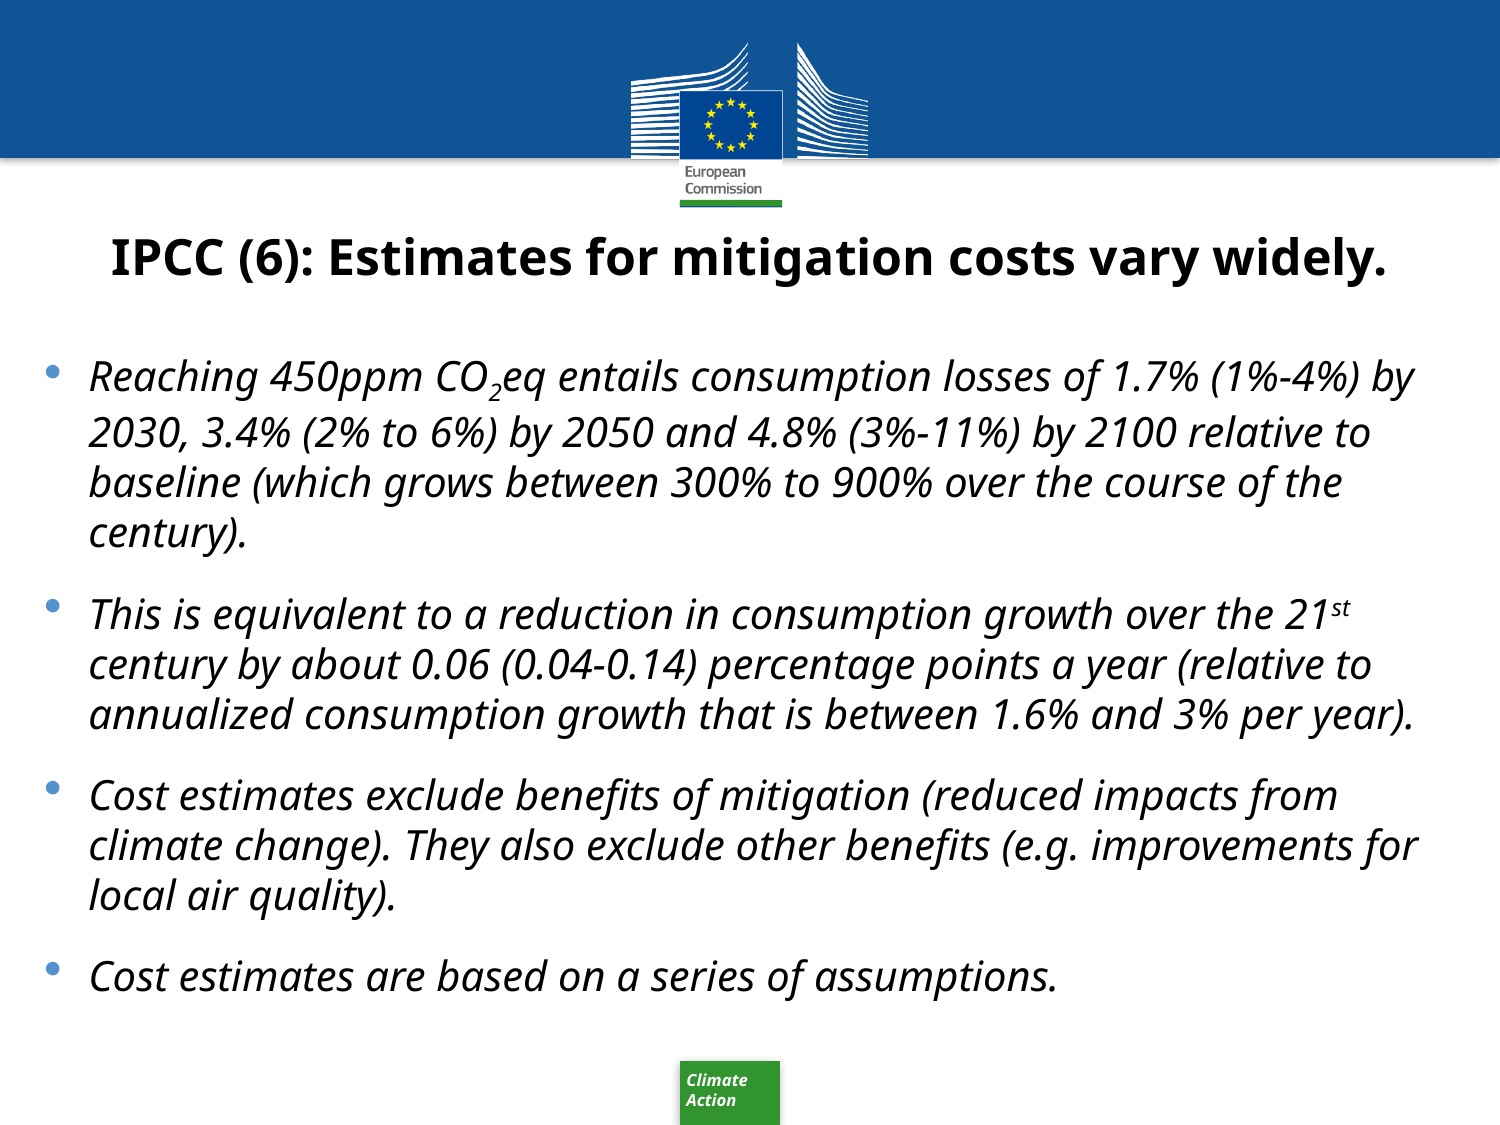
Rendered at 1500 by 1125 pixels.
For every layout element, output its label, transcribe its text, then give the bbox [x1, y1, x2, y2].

title IPCC (6): Estimates for mitigation costs vary widely. [40, 189, 1460, 321]
list Reaching 450ppm CO2eq entails consumption losses of 1.7% (1%-4%) by 2030, 3.4% (2% to 6%) by 2050 and 4.8% (3%-11%) by 2100 relative to baseline (which grows between 300% to 900% over the course of the century). This is equivalent to a reduction in consumption growth over the 21st century by about 0.06 (0.04-0.14) percentage points a year (relative to annualized consumption growth that is between 1.6% and 3% per year). Cost estimates exclude benefits of mitigation (reduced impacts from climate change). They also exclude other benefits (e.g. improvements for local air quality). Cost estimates are based on a series of assumptions. [40, 343, 1460, 1125]
picture [631, 42, 868, 189]
